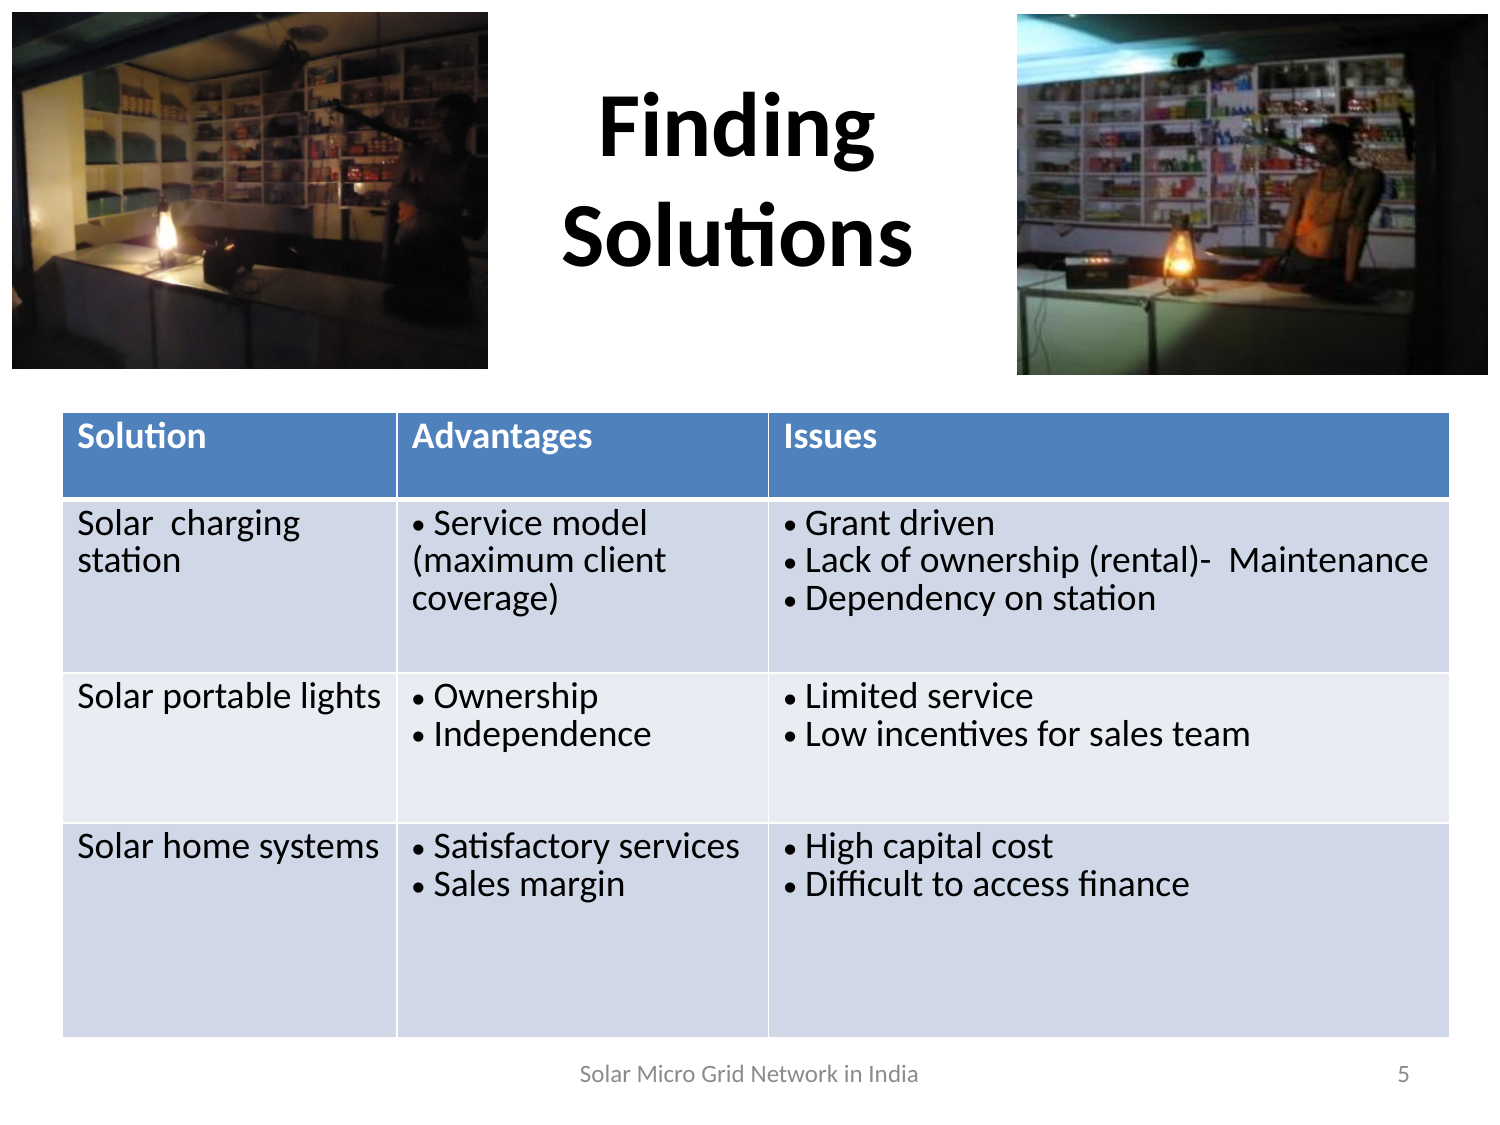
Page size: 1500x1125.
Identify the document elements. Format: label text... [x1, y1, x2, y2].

table_cell Ownership Independence [398, 674, 768, 822]
table_header Solution [63, 413, 396, 497]
slide_number 5 [1074, 1042, 1425, 1103]
picture [1017, 14, 1488, 375]
table_cell Satisfactory services Sales margin [398, 824, 768, 1037]
footer Solar Micro Grid Network in India [512, 1042, 988, 1103]
table_cell Limited service Low incentives for sales team [769, 674, 1449, 822]
picture [12, 12, 488, 370]
table_cell Service model (maximum client coverage) [398, 502, 768, 672]
table_header Issues [769, 413, 1449, 497]
table_cell Grant driven Lack of ownership (rental)- Maintenance Dependency on station [769, 502, 1449, 672]
table_header Advantages [398, 413, 768, 497]
table_cell High capital cost Difficult to access finance [769, 824, 1449, 1037]
table_cell Solar charging station [63, 502, 396, 672]
title Finding Solutions [488, 12, 1018, 338]
table_cell Solar portable lights [63, 674, 396, 822]
table_cell Solar home systems [63, 824, 396, 1037]
